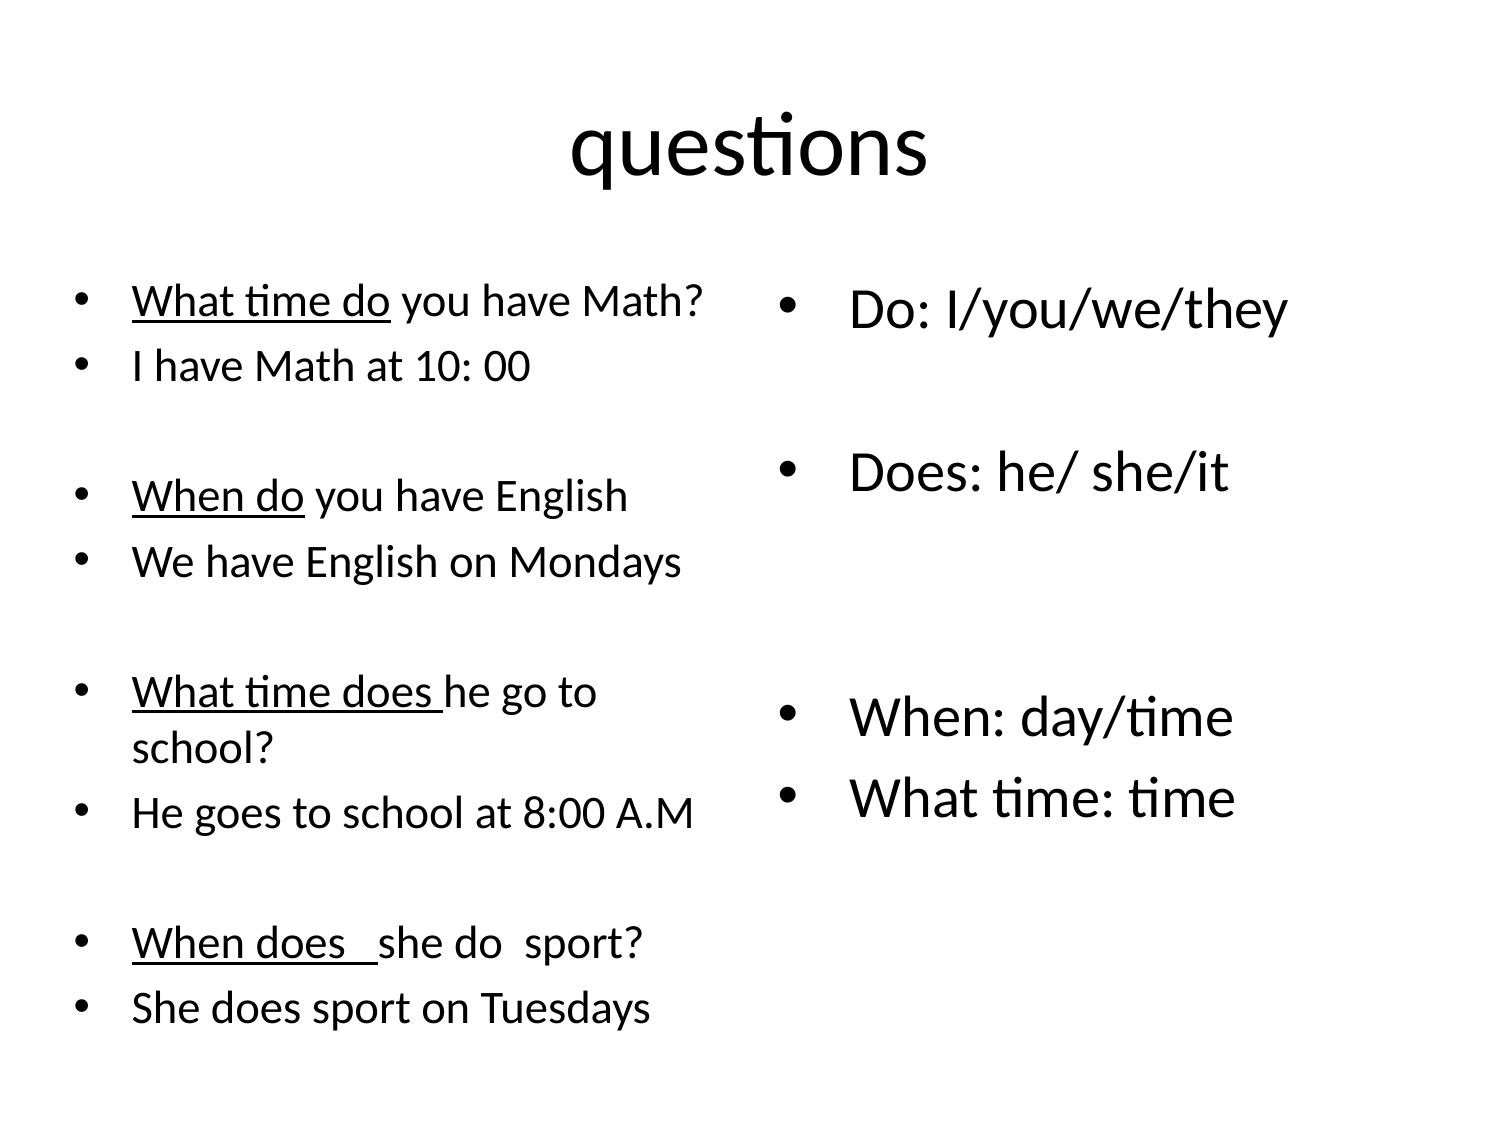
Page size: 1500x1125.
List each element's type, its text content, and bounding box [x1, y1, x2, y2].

title questions [75, 45, 1425, 233]
list What time do you have Math? I have Math at 10: 00 When do you have English We have English on Mondays What time does he go to school? He goes to school at 8:00 A.M When does she do sport? She does sport on Tuesdays [58, 262, 738, 1043]
list Do: I/you/we/they Does: he/ she/it When: day/time What time: time [762, 262, 1425, 1005]
